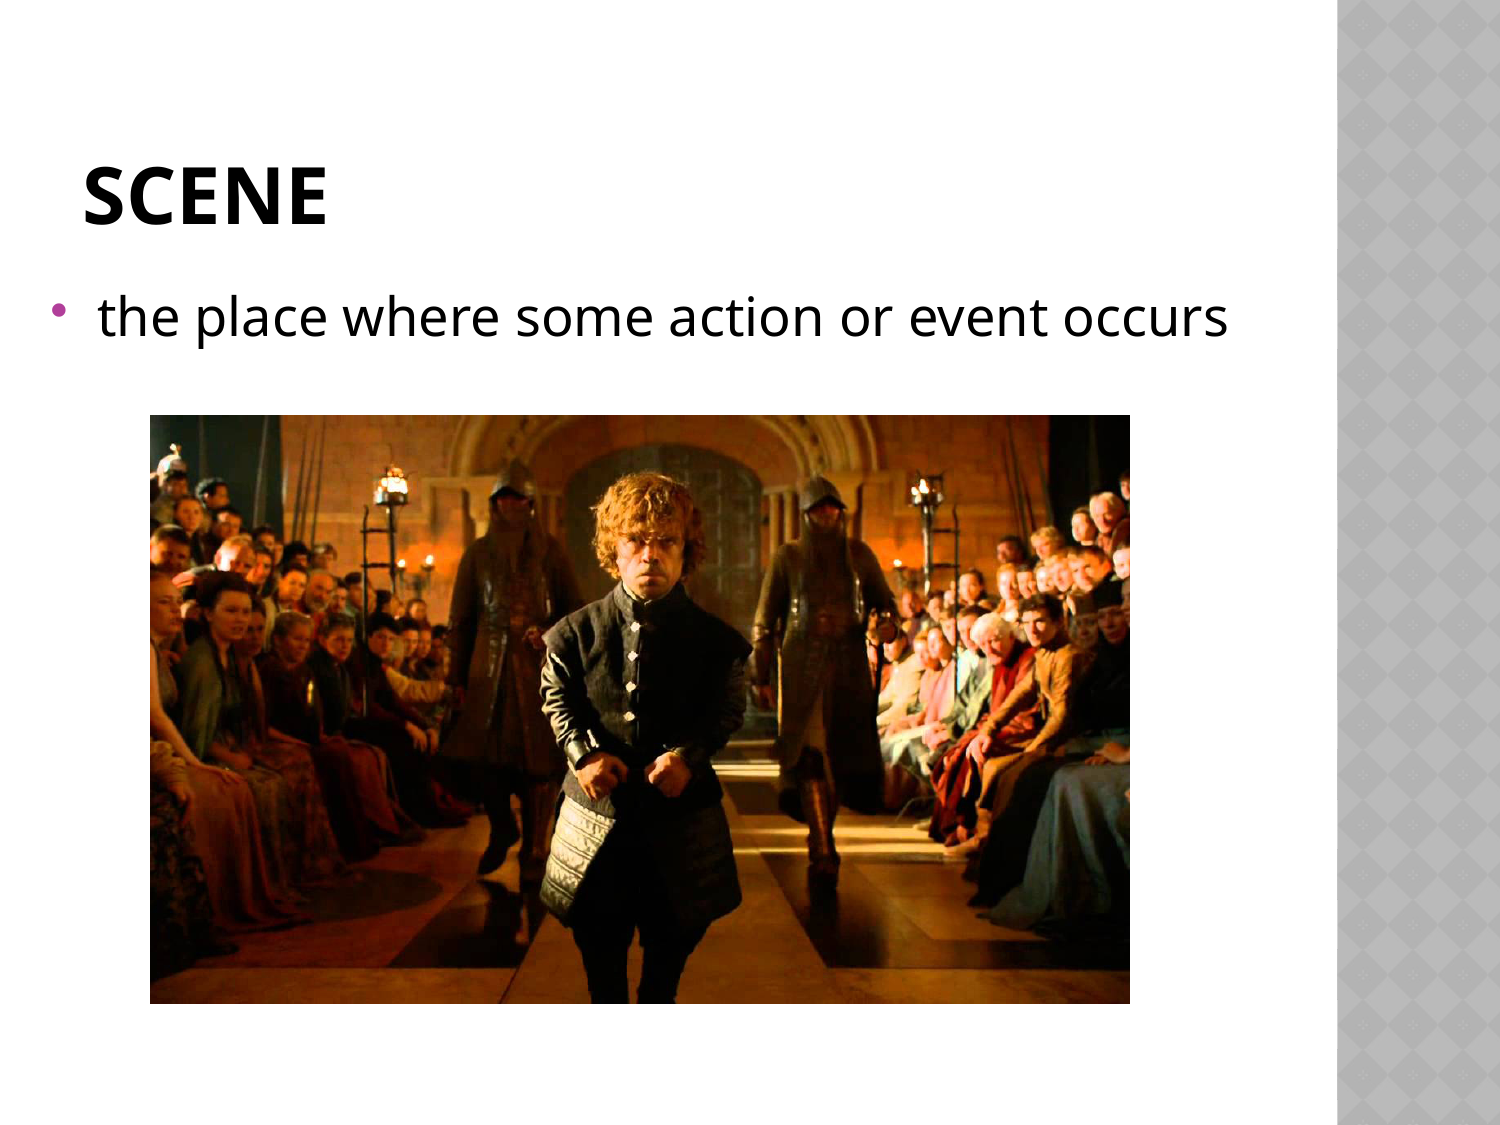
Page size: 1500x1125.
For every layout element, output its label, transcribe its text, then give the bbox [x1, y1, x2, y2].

title Scene [75, 52, 1263, 240]
list the place where some action or event occurs [37, 275, 1288, 463]
picture [149, 415, 1130, 1004]
